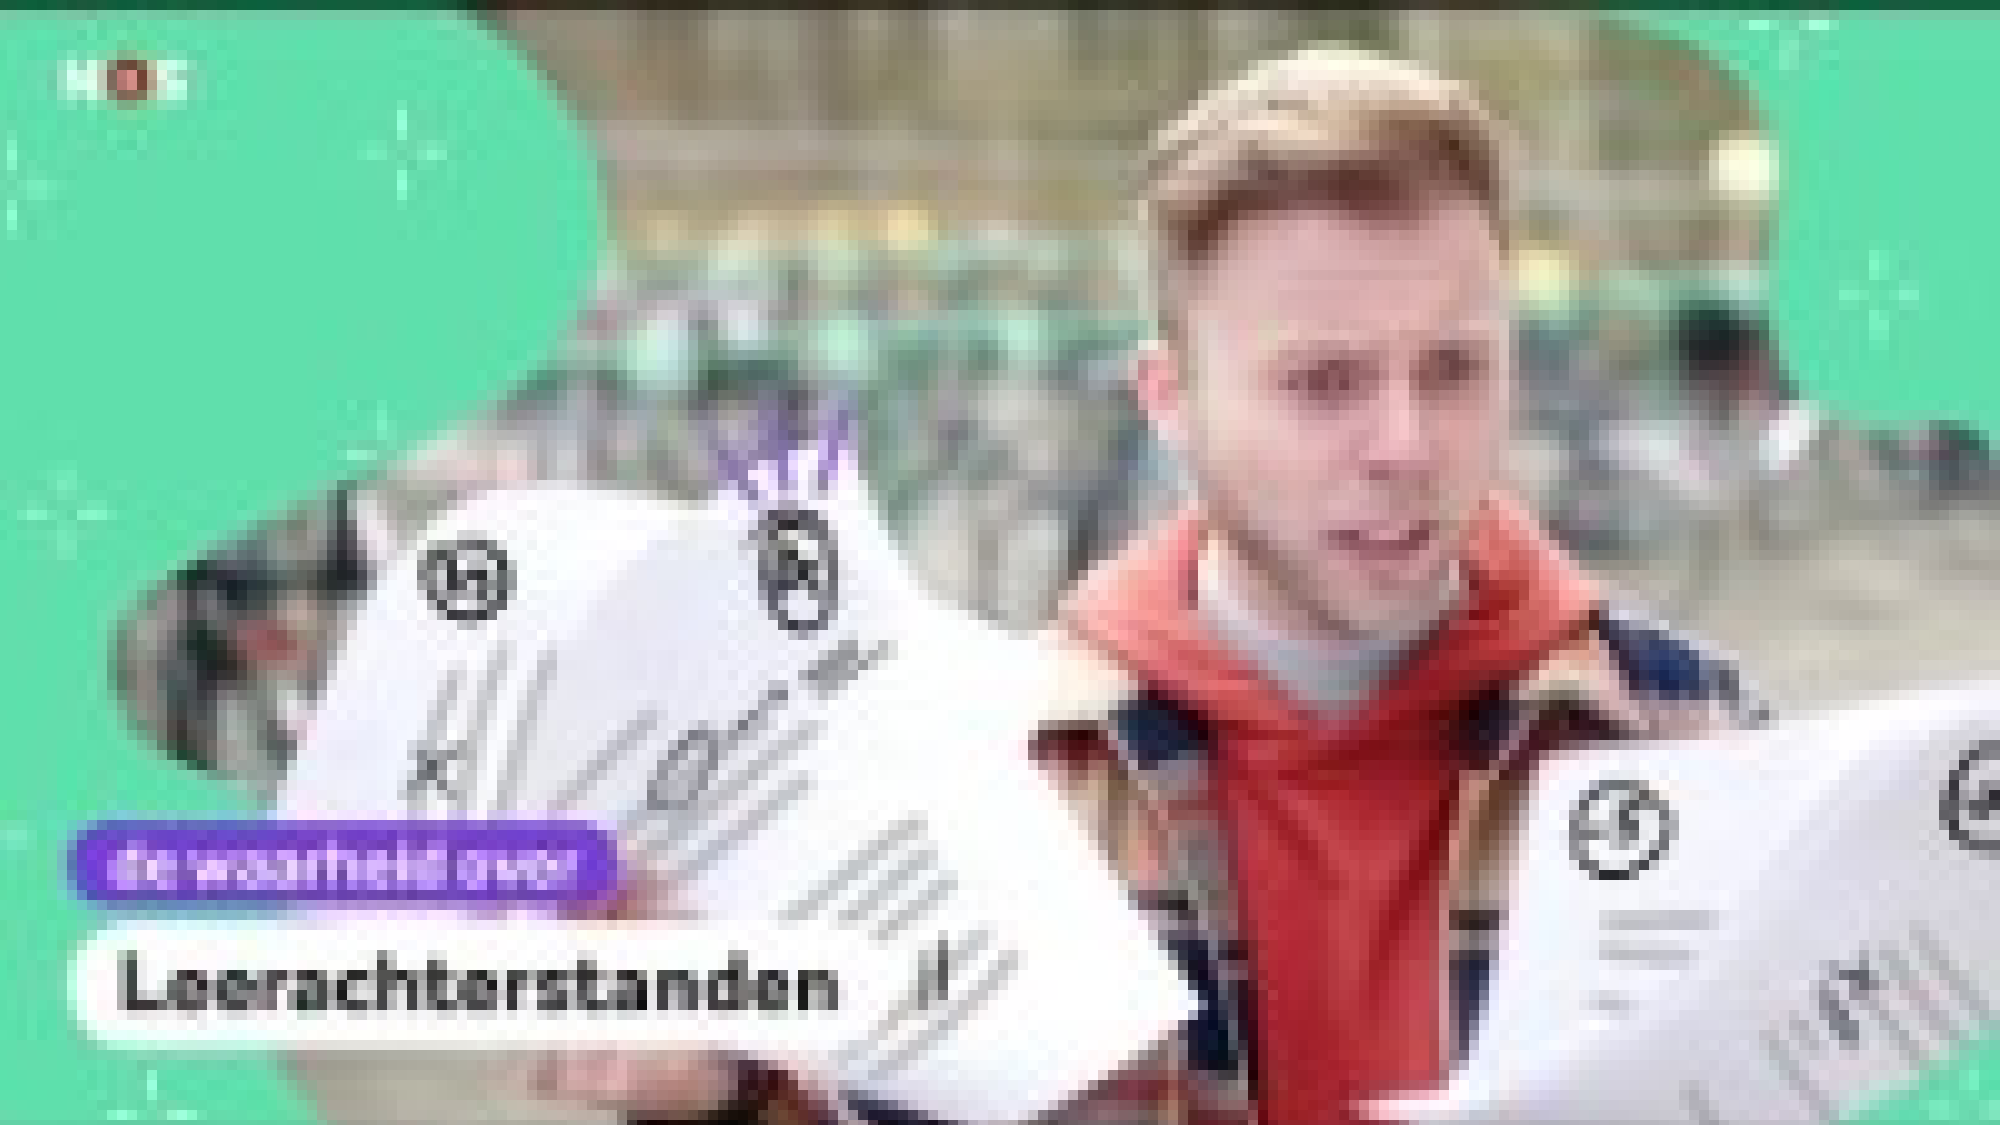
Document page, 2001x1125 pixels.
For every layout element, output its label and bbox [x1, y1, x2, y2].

list [0, 0, 2000, 1125]
